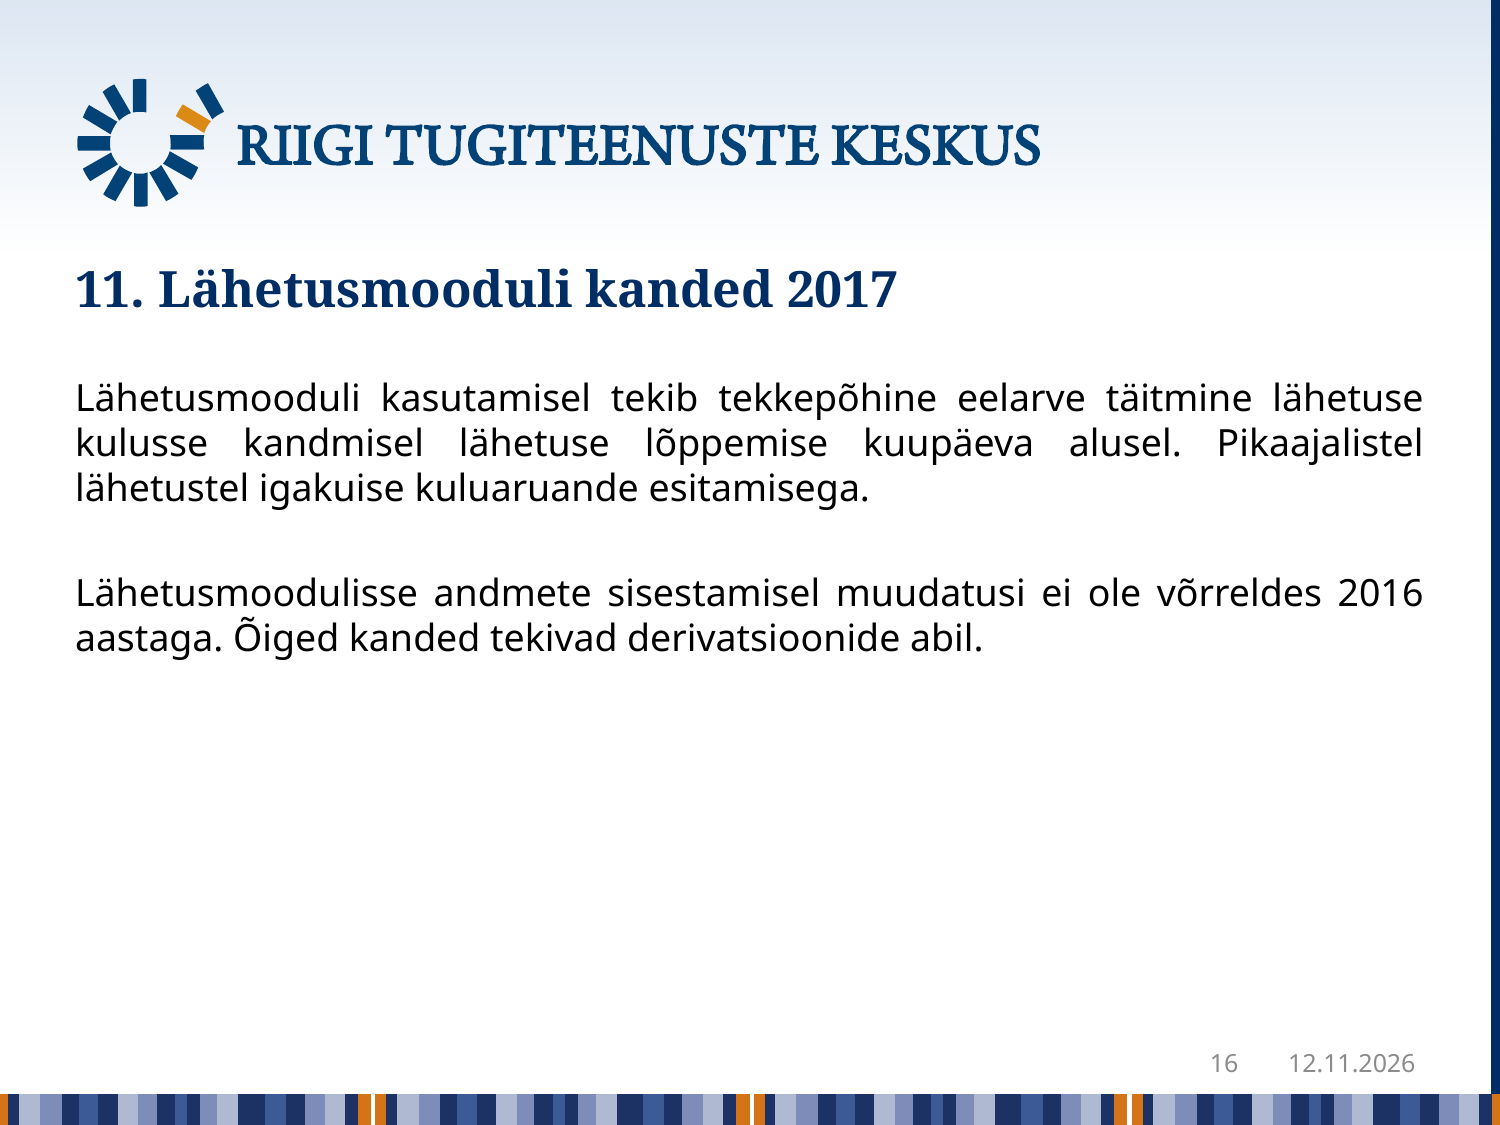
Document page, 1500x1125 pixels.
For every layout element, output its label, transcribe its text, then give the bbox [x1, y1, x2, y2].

list Lähetusmooduli kasutamisel tekib tekkepõhine eelarve täitmine lähetuse kulusse kandmisel lähetuse lõppemise kuupäeva alusel. Pikaajalistel lähetustel igakuise kuluaruande esitamisega. Lähetusmoodulisse andmete sisestamisel muudatusi ei ole võrreldes 2016 aastaga. Õiged kanded tekivad derivatsioonide abil. [75, 373, 1425, 1012]
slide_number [1269, 1035, 1431, 1095]
title 11. Lähetusmooduli kanded 2017 [75, 257, 1425, 350]
slide_number 16 [1139, 1035, 1254, 1095]
